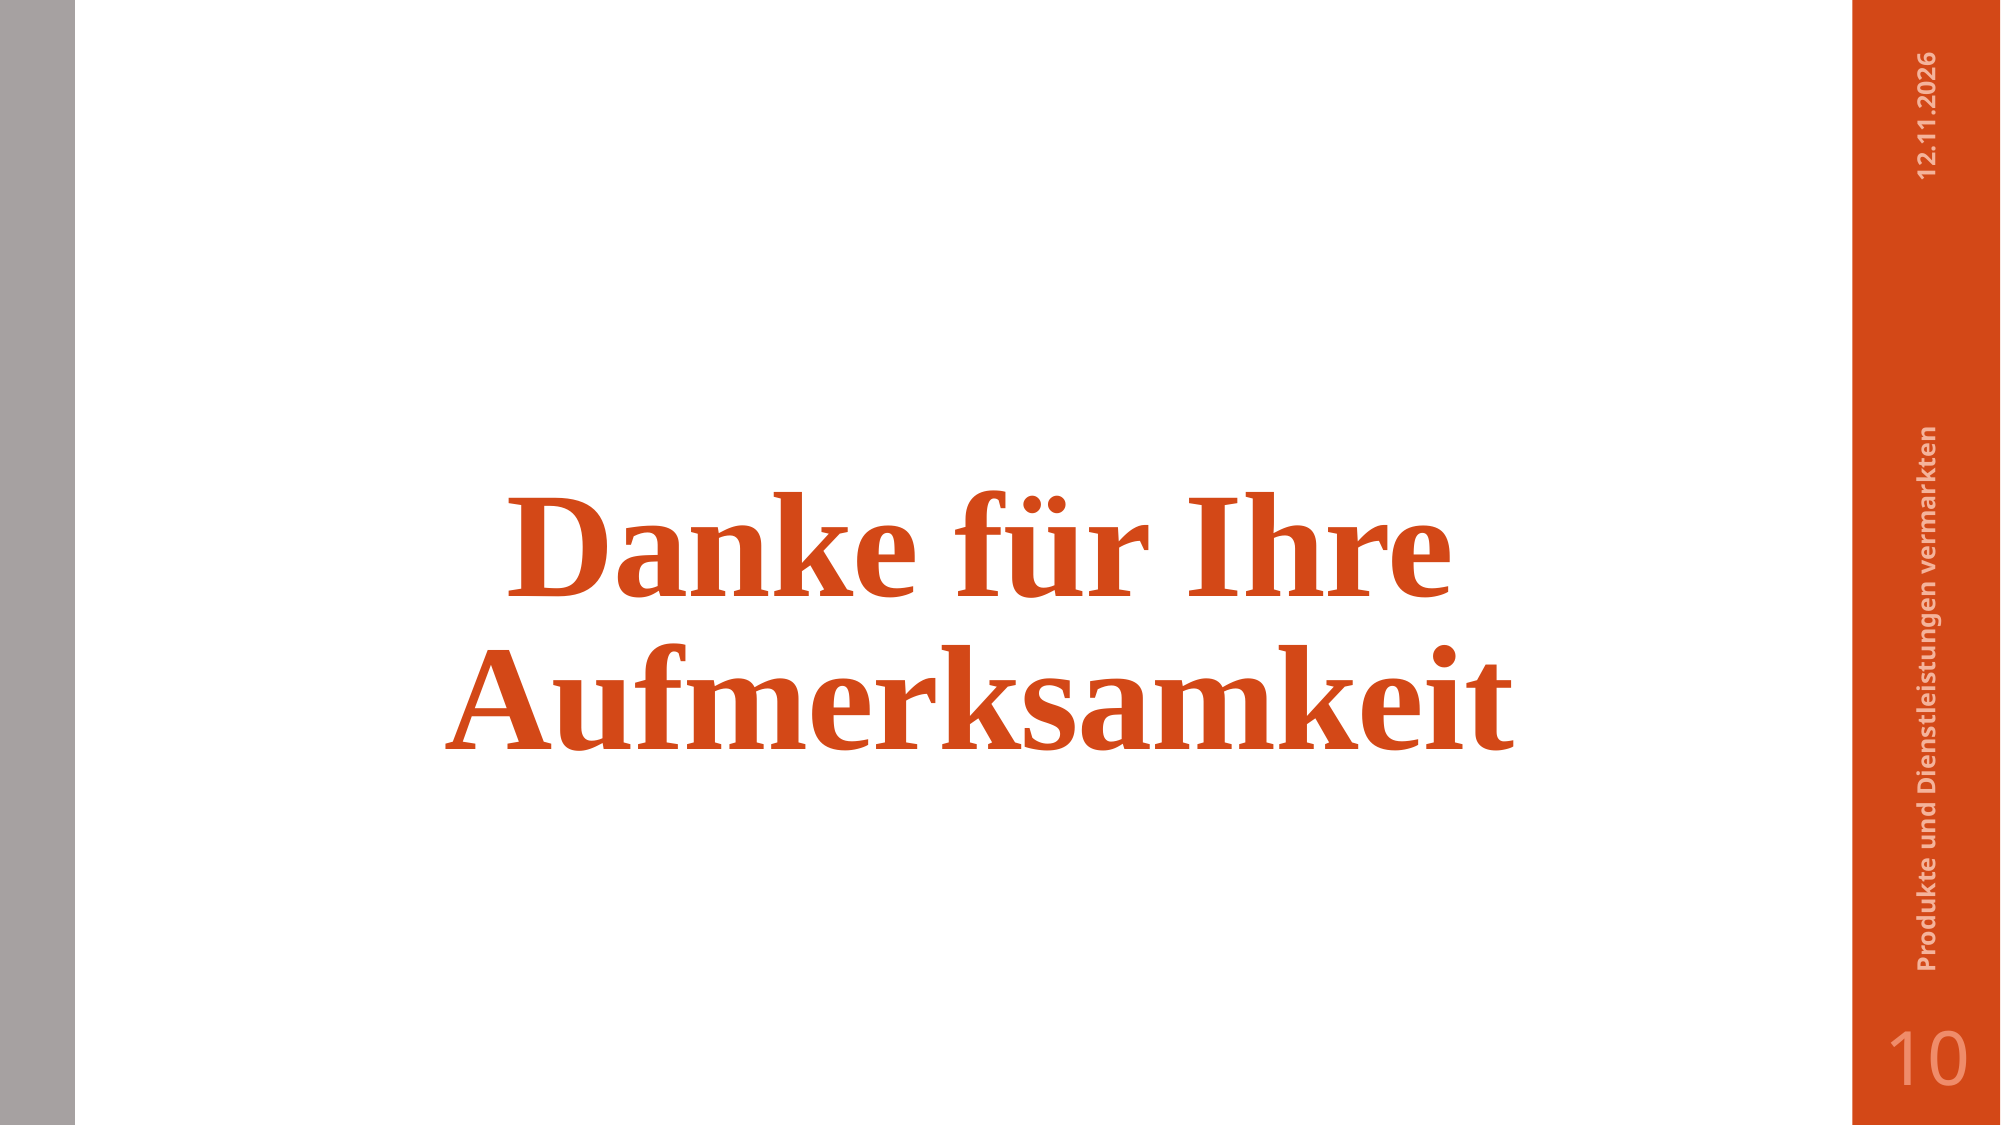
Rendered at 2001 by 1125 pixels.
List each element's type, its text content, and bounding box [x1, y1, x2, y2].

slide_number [1897, 37, 1958, 351]
title Danke für Ihre Aufmerksamkeit [206, 124, 1752, 788]
footer Produkte und Dienstleistungen vermarkten [1897, 400, 1958, 988]
slide_number 10 [1852, 1012, 2000, 1110]
